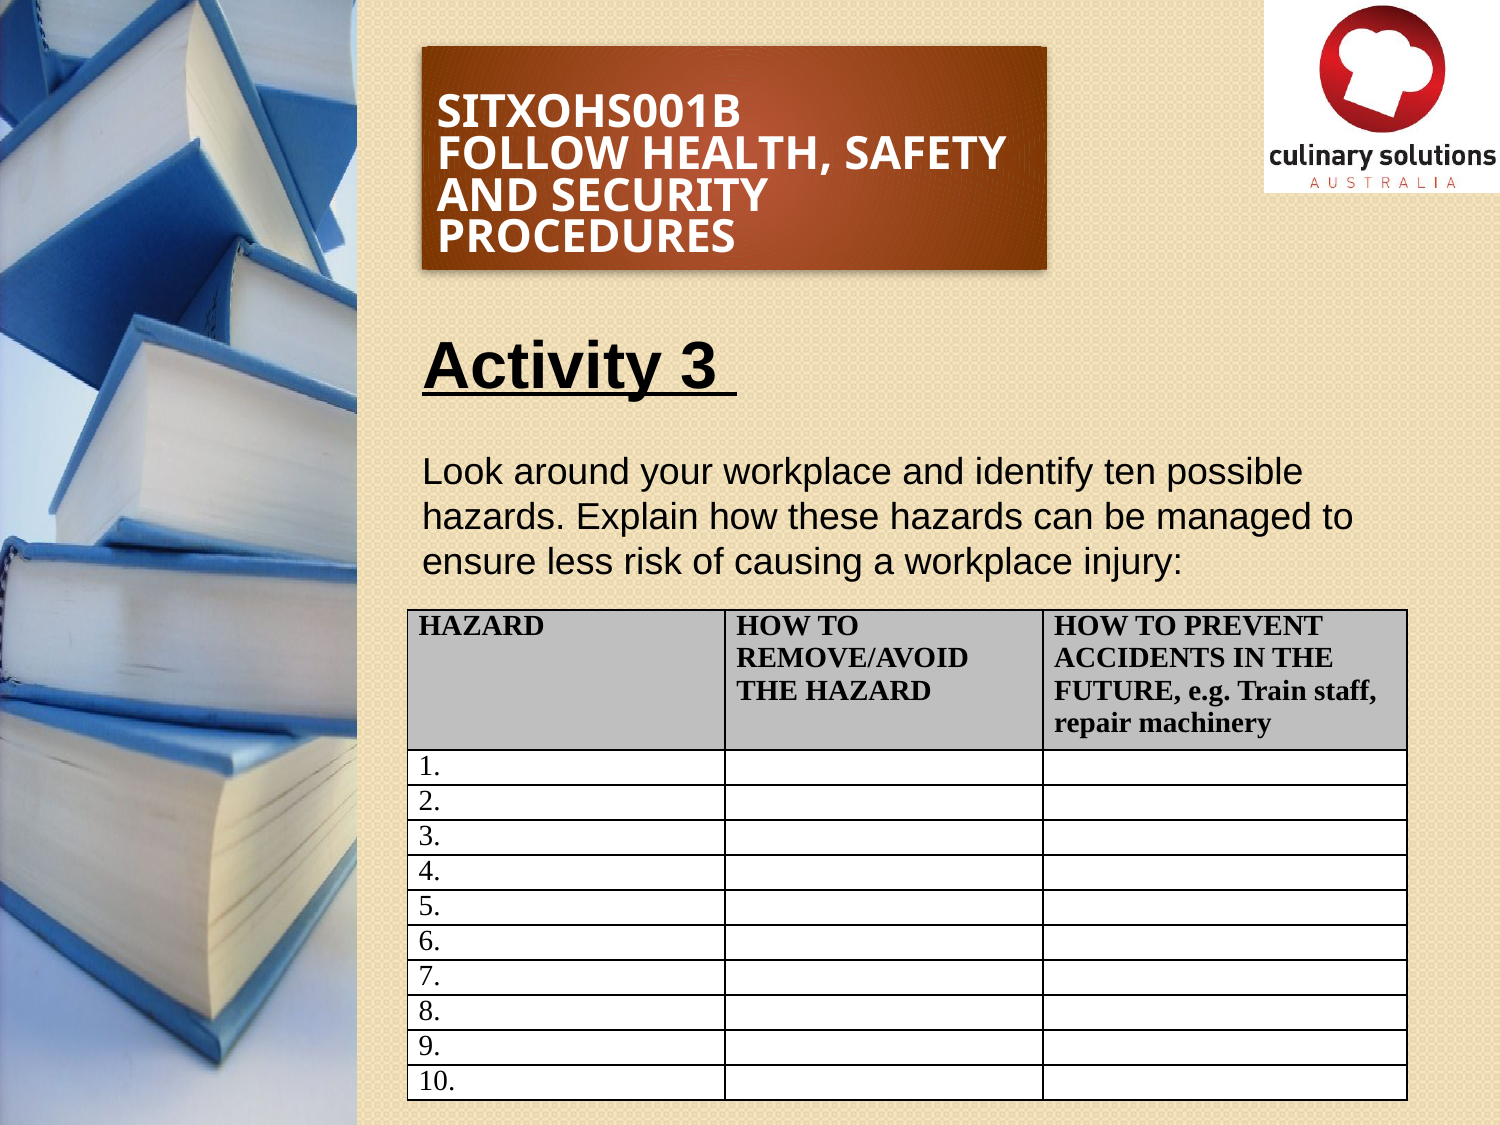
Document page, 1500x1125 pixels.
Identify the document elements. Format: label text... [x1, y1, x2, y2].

table_cell 10. [408, 1066, 724, 1099]
table_header HAZARD [408, 611, 724, 749]
table_cell [1044, 751, 1406, 784]
table_cell [1044, 961, 1406, 994]
table_cell 7. [408, 961, 724, 994]
table_cell [1044, 996, 1406, 1029]
table_cell 9. [408, 1031, 724, 1064]
table_cell [1044, 891, 1406, 924]
table_cell [726, 1066, 1042, 1099]
table_cell 1. [408, 751, 724, 784]
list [0, 0, 357, 1125]
table_cell [1044, 926, 1406, 959]
picture [1263, 0, 1500, 193]
table_header HOW TO PREVENT ACCIDENTS IN THE FUTURE, e.g. Train staff, repair machinery [1044, 611, 1406, 749]
table_cell 4. [408, 856, 724, 889]
table_header HOW TO REMOVE/AVOID THE HAZARD [726, 611, 1042, 749]
table_cell [726, 821, 1042, 854]
table_cell [1044, 1066, 1406, 1099]
table_cell [1044, 786, 1406, 819]
table_cell [726, 996, 1042, 1029]
table_cell [726, 961, 1042, 994]
table_cell 2. [408, 786, 724, 819]
table_cell 3. [408, 821, 724, 854]
table_cell 6. [408, 926, 724, 959]
text_box Activity 3 Look around your workplace and identify ten possible hazards. Explain how these hazards can be managed to ensure less risk of causing a workplace injury: [407, 314, 1471, 635]
table_cell [726, 1031, 1042, 1064]
table_cell [726, 891, 1042, 924]
table_cell [1044, 856, 1406, 889]
table_cell [1044, 1031, 1406, 1064]
table_cell [1044, 821, 1406, 854]
table_cell [726, 786, 1042, 819]
table_cell 8. [408, 996, 724, 1029]
title SITXOHS001B Follow HEALTH, SAFETY AND SECURITY PROCEDURES [421, 46, 1047, 270]
table_cell [726, 856, 1042, 889]
table_cell [726, 751, 1042, 784]
table_cell [726, 926, 1042, 959]
table_cell 5. [408, 891, 724, 924]
